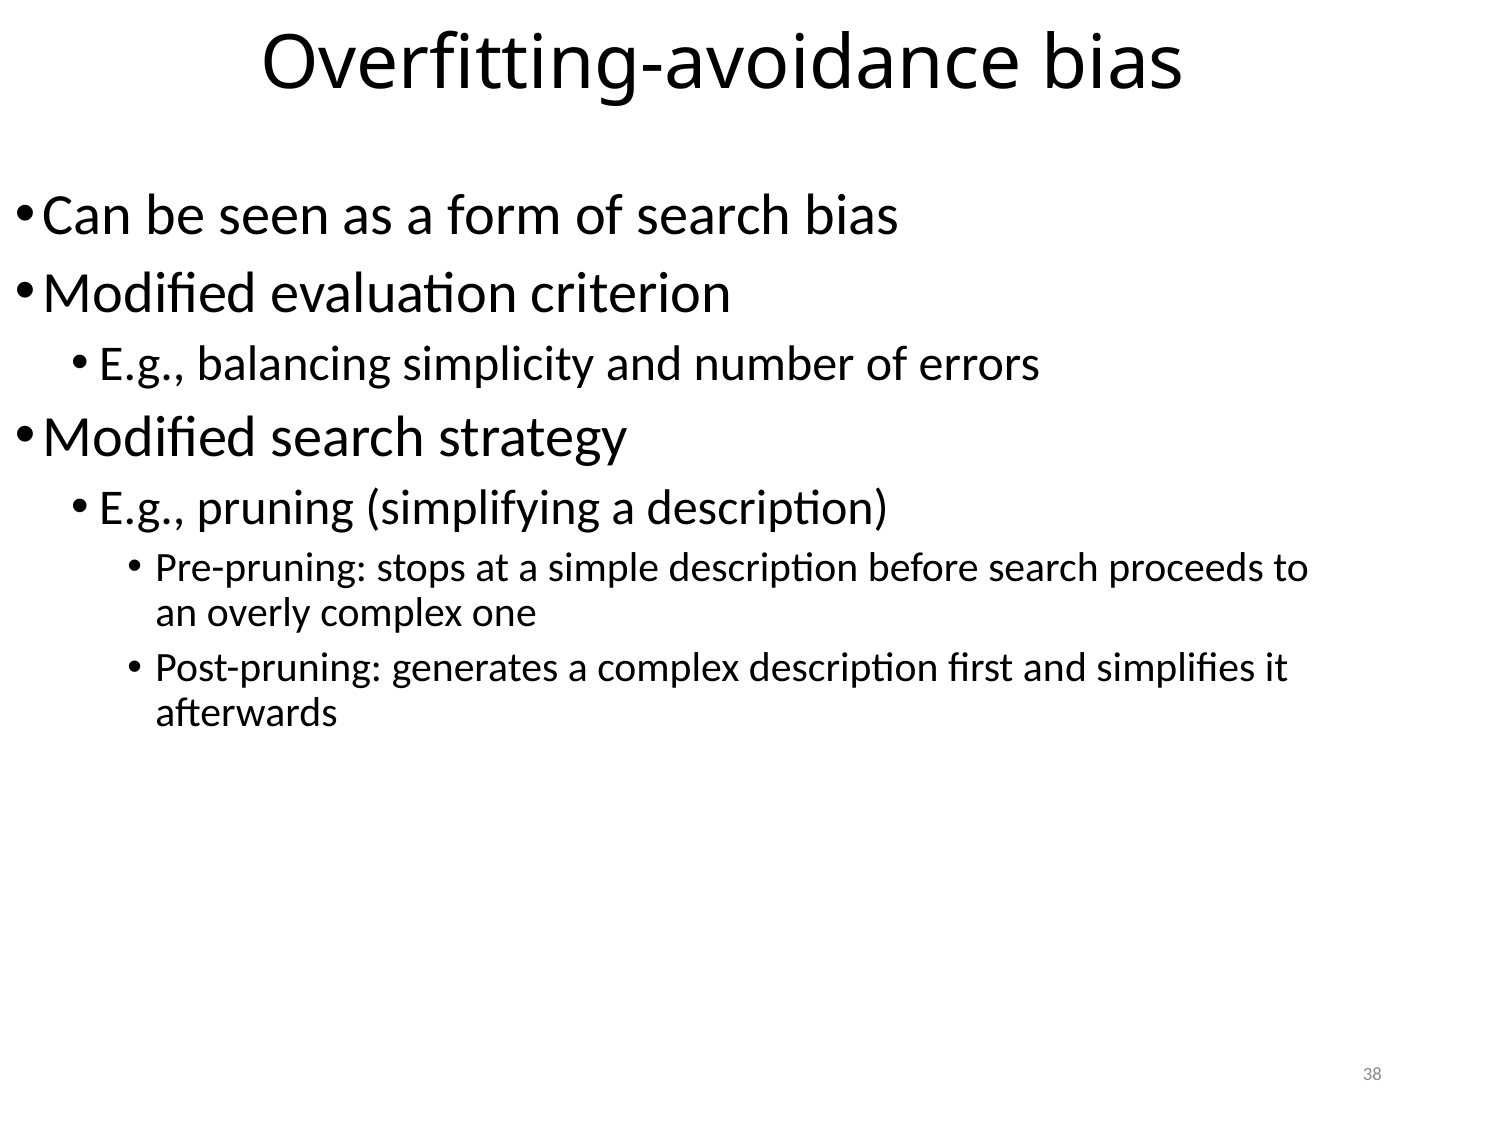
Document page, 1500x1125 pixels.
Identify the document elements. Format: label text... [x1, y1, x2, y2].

list Can be seen as a form of search bias Modified evaluation criterion E.g., balancing simplicity and number of errors Modified search strategy E.g., pruning (simplifying a description) Pre-pruning: stops at a simple description before search proceeds to an overly complex one Post-pruning: generates a complex description first and simplifies it afterwards [0, 177, 1350, 830]
slide_number 38 [1059, 1042, 1397, 1103]
title Overfitting-avoidance bias [245, 0, 1500, 159]
